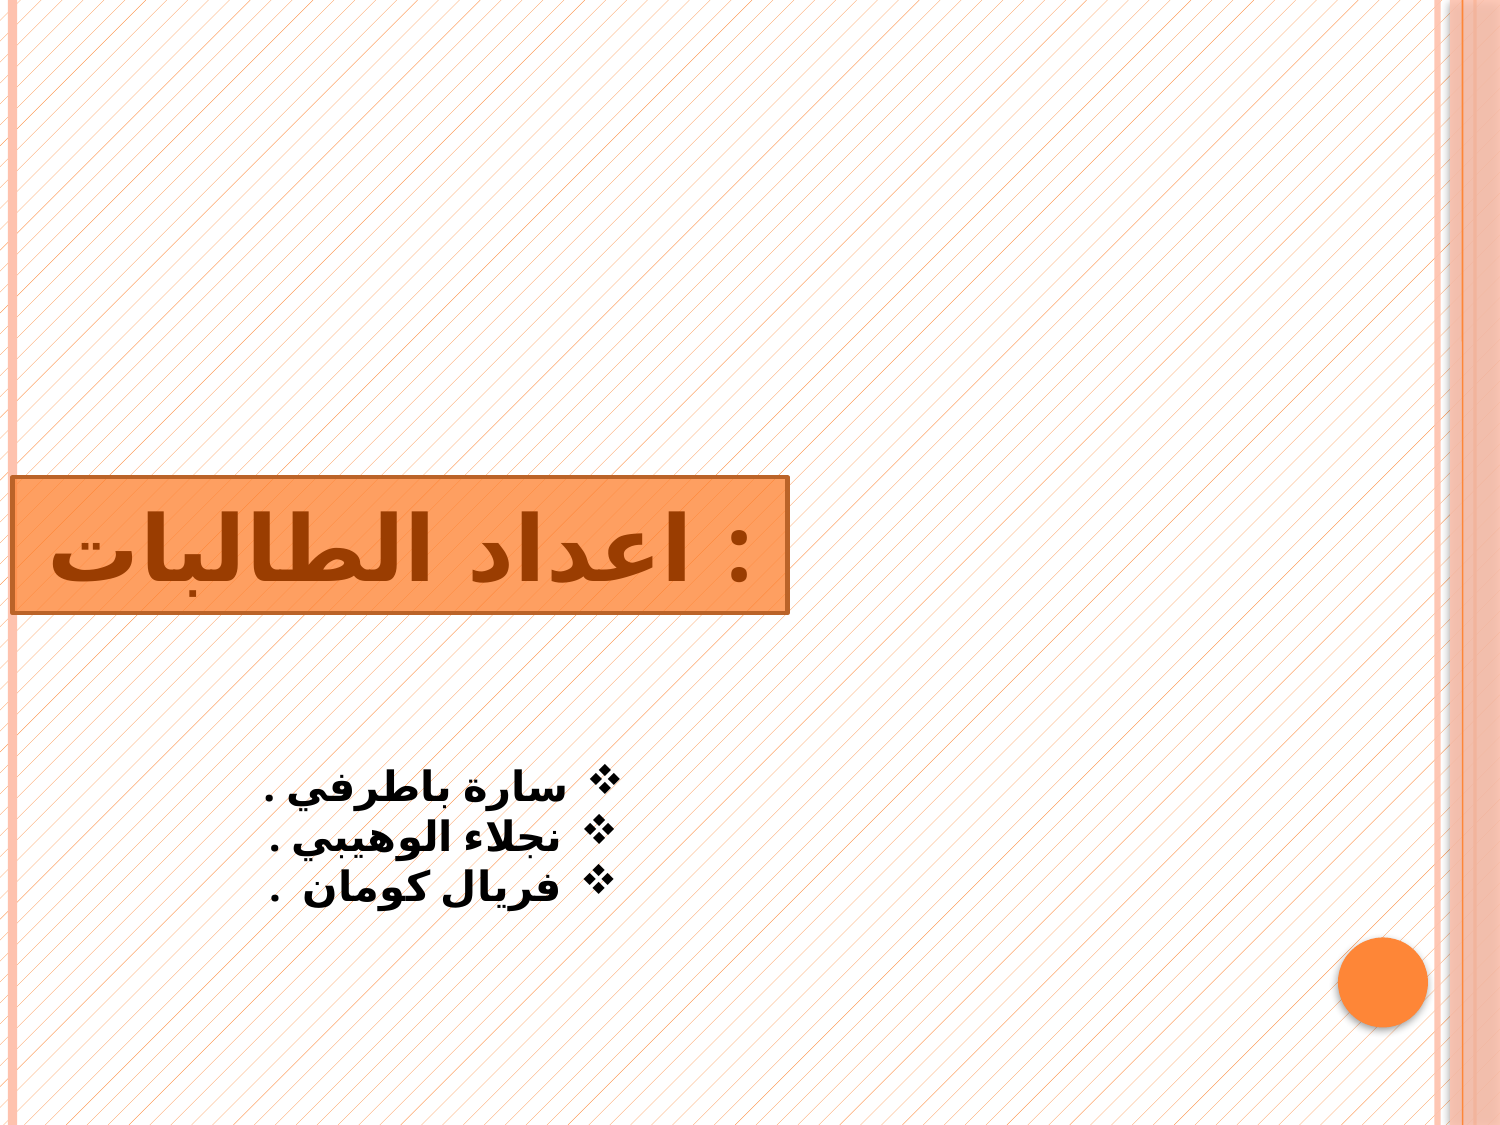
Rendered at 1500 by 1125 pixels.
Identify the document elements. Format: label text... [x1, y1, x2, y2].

text_box سارة باطرفي . نجلاء الوهيبي . فريال كومان . [0, 752, 1025, 917]
text_box اعداد الطالبات : [10, 475, 790, 615]
